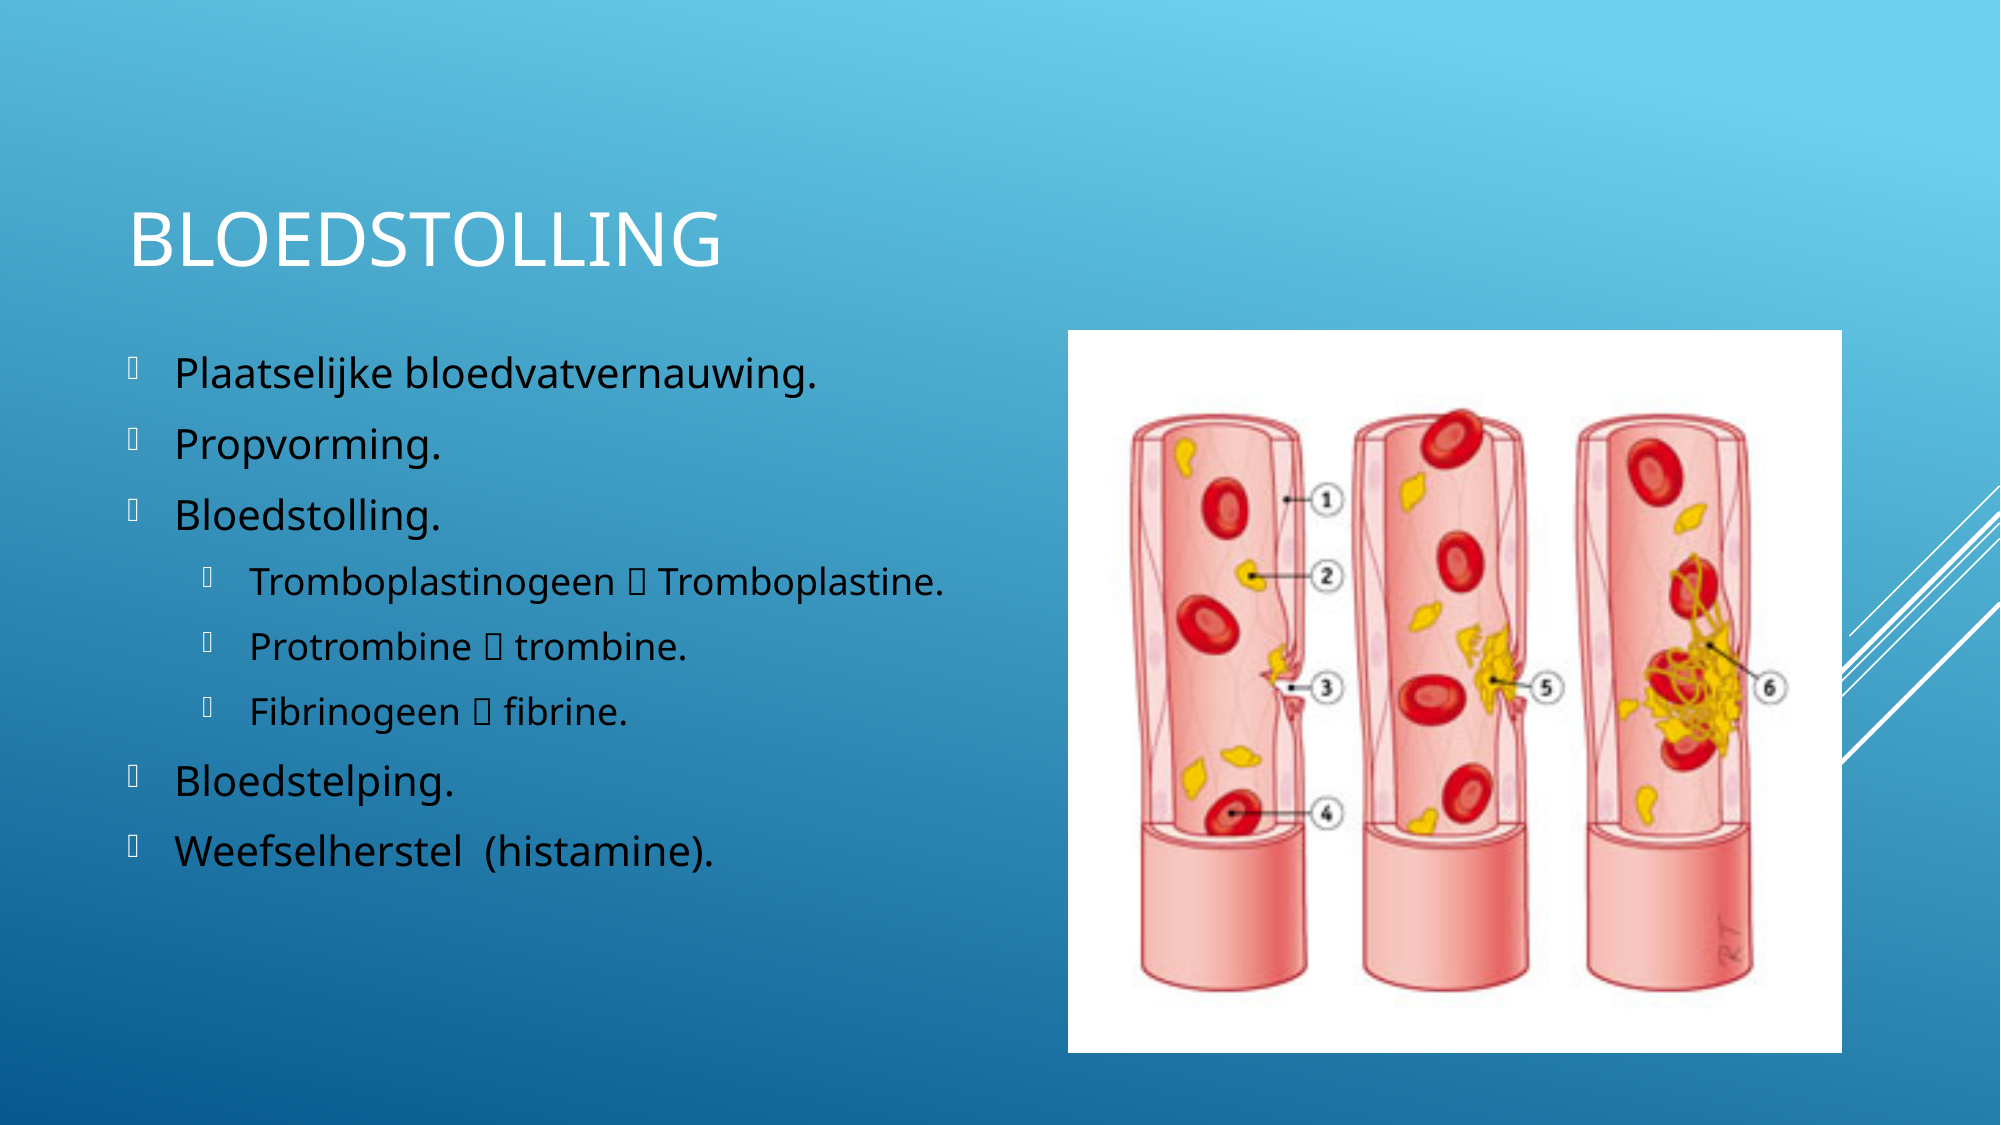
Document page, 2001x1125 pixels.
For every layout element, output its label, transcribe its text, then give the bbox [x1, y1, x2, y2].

title Bloedstolling [112, 112, 1513, 360]
list Plaatselijke bloedvatvernauwing. Propvorming. Bloedstolling. Tromboplastinogeen  Tromboplastine. Protrombine  trombine. Fibrinogeen  fibrine. Bloedstelping. Weefselherstel (histamine). [112, 395, 1067, 989]
picture [1067, 330, 1842, 1053]
